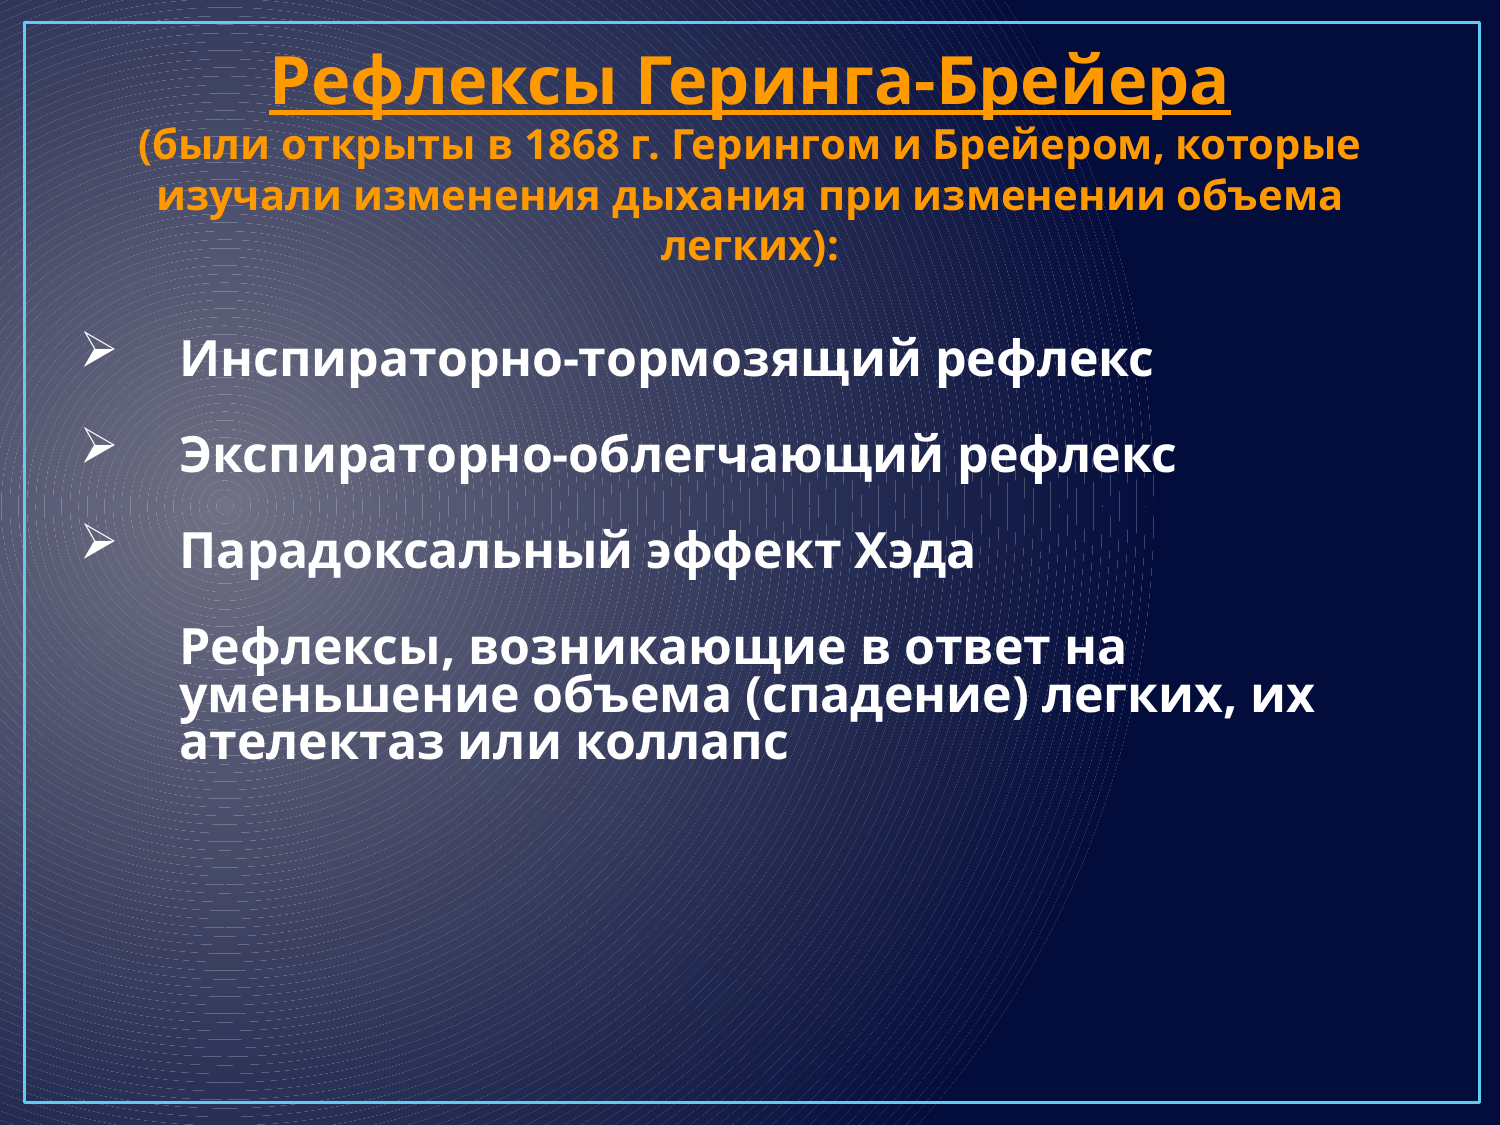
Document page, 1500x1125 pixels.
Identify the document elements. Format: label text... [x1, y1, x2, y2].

text_box Инспираторно-тормозящий рефлекс Экспираторно-облегчающий рефлекс Парадоксальный эффект Хэда Рефлексы, возникающие в ответ на уменьшение объема (спадение) легких, их ателектаз или коллапс [64, 330, 1436, 777]
text_box Рефлексы Геринга-Брейера (были открыты в 1868 г. Герингом и Брейером, которые изучали изменения дыхания при изменении объема легких): [64, 30, 1436, 276]
